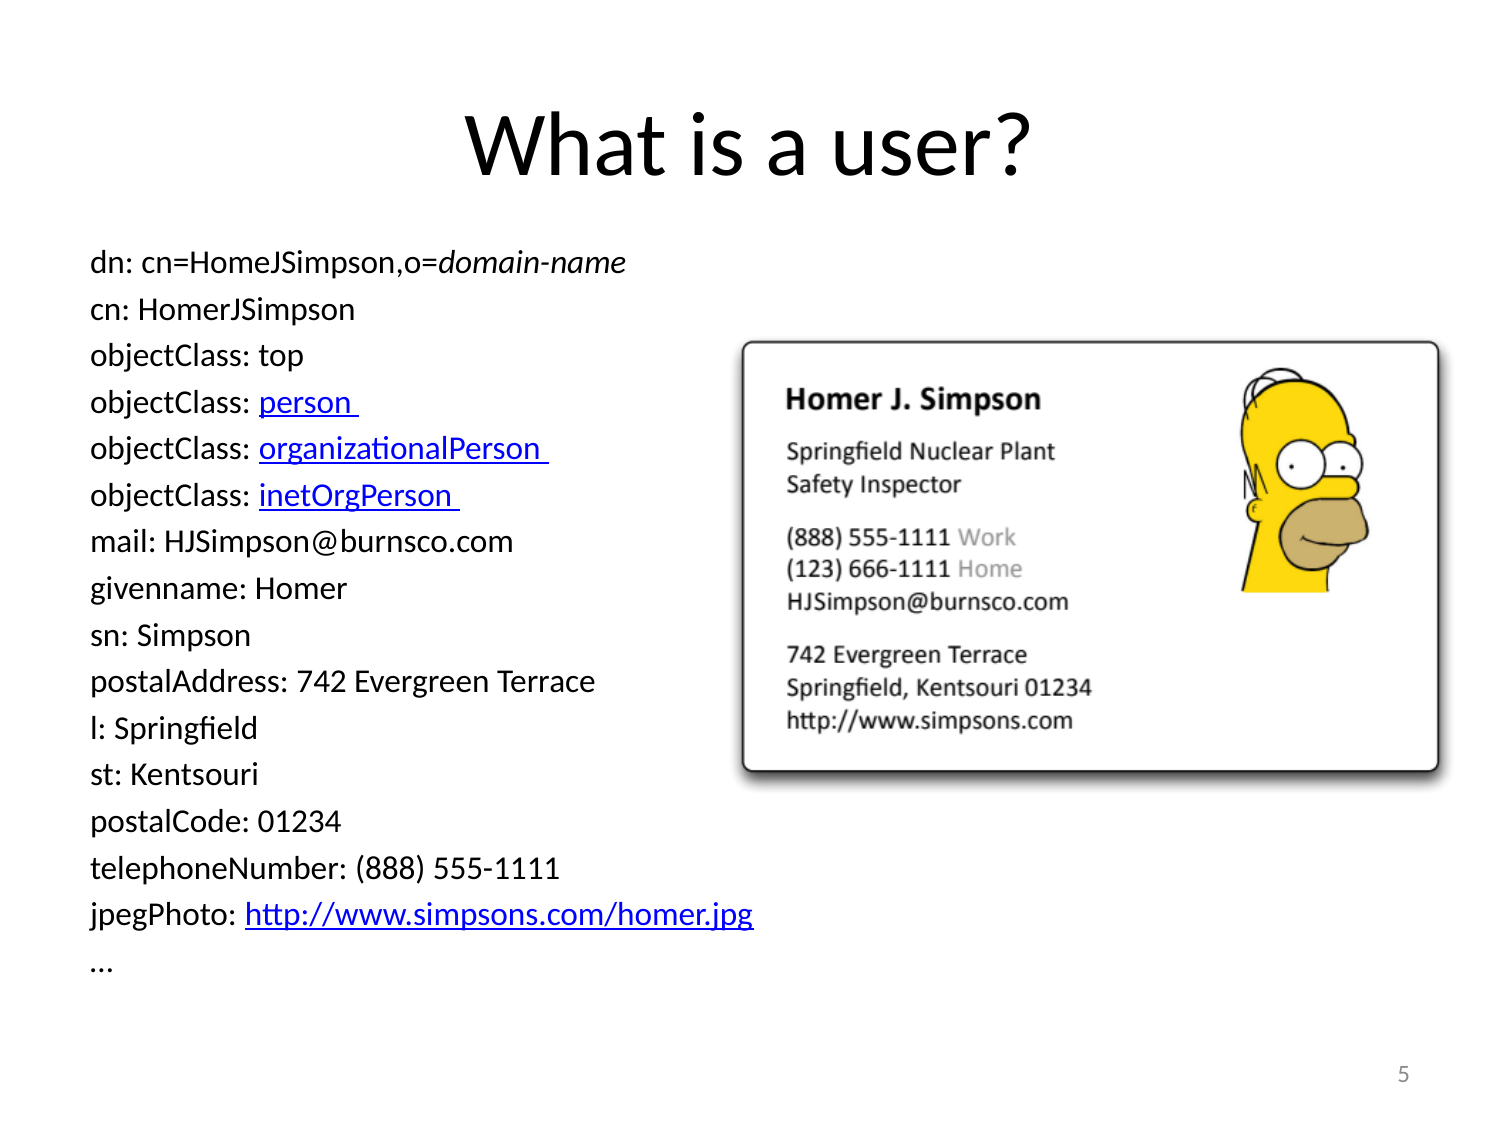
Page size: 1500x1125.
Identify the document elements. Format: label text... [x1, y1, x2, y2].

slide_number 5 [1074, 1042, 1425, 1103]
list dn: cn=HomeJSimpson,o=domain-name cn: HomerJSimpson objectClass: top objectClass: person objectClass: organizationalPerson objectClass: inetOrgPerson mail: HJSimpson@burnsco.com givenname: Homer sn: Simpson postalAddress: 742 Evergreen Terrace l: Springfield st: Kentsouri postalCode: 01234 telephoneNumber: (888) 555-1111 jpegPhoto: http://www.simpsons.com/homer.jpg … [75, 232, 830, 1005]
picture [722, 328, 1457, 797]
title What is a user? [75, 45, 1425, 233]
